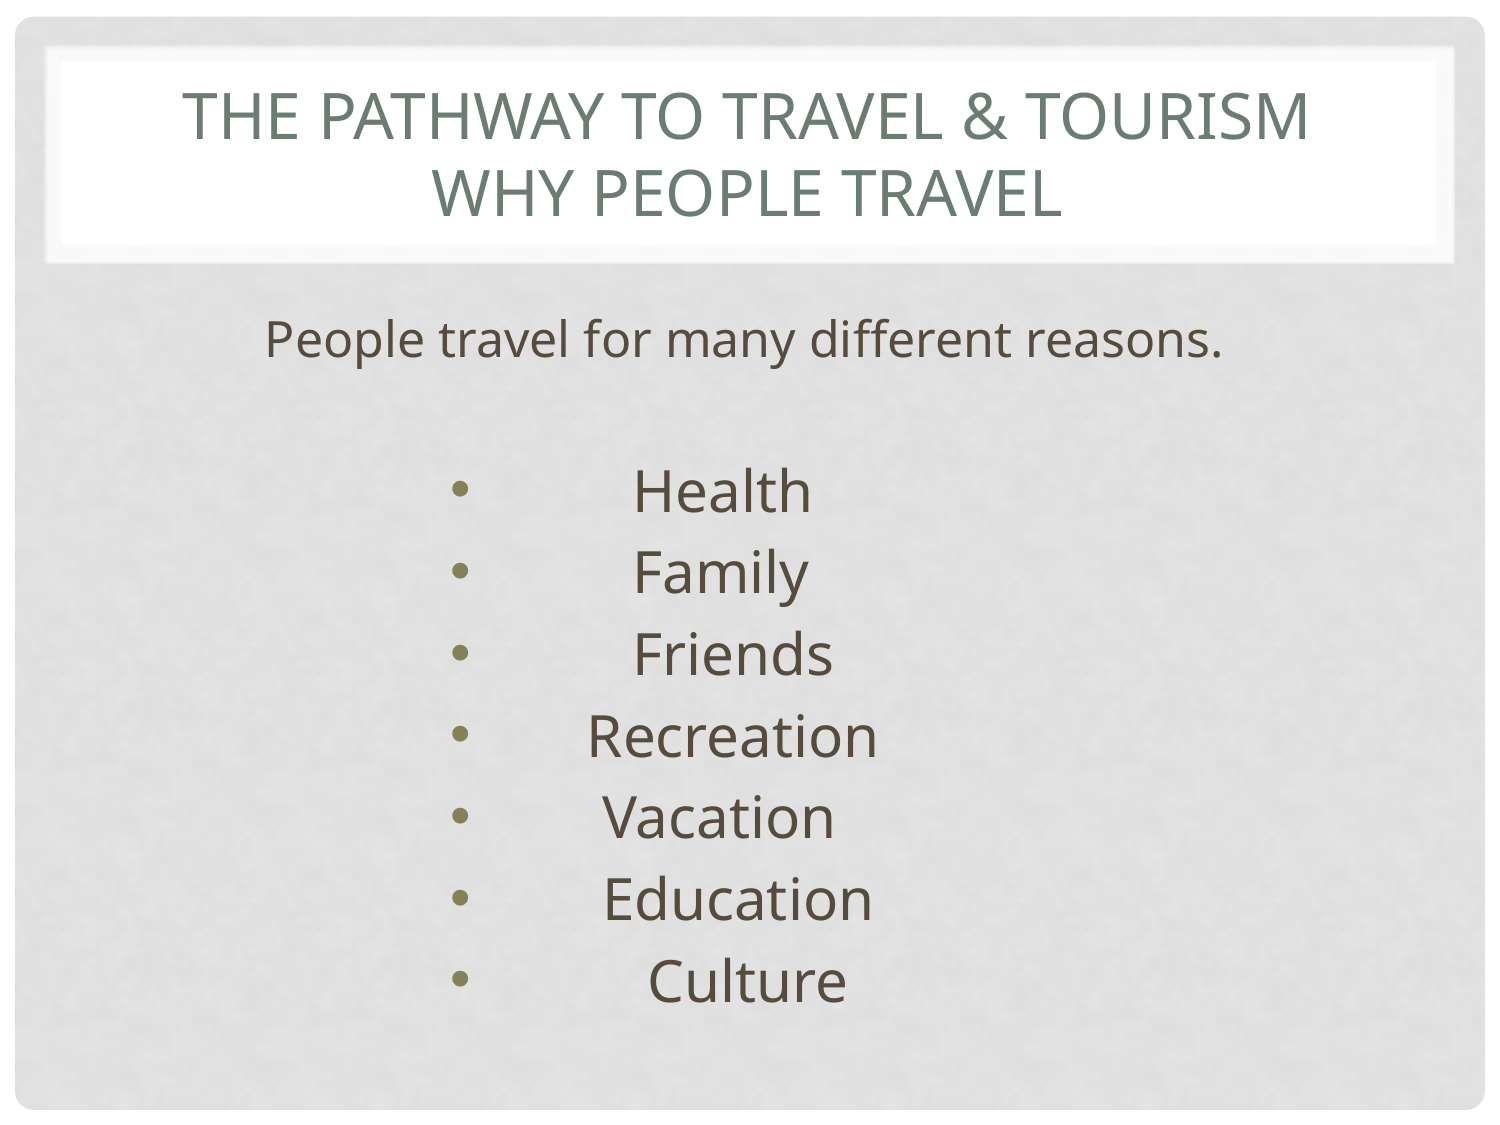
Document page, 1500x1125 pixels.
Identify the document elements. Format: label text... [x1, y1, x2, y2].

list People travel for many different reasons. Health Family Friends Recreation Vacation Education Culture [75, 299, 1425, 1018]
title The Pathway to Travel & Tourism Why People Travel [69, 66, 1425, 238]
